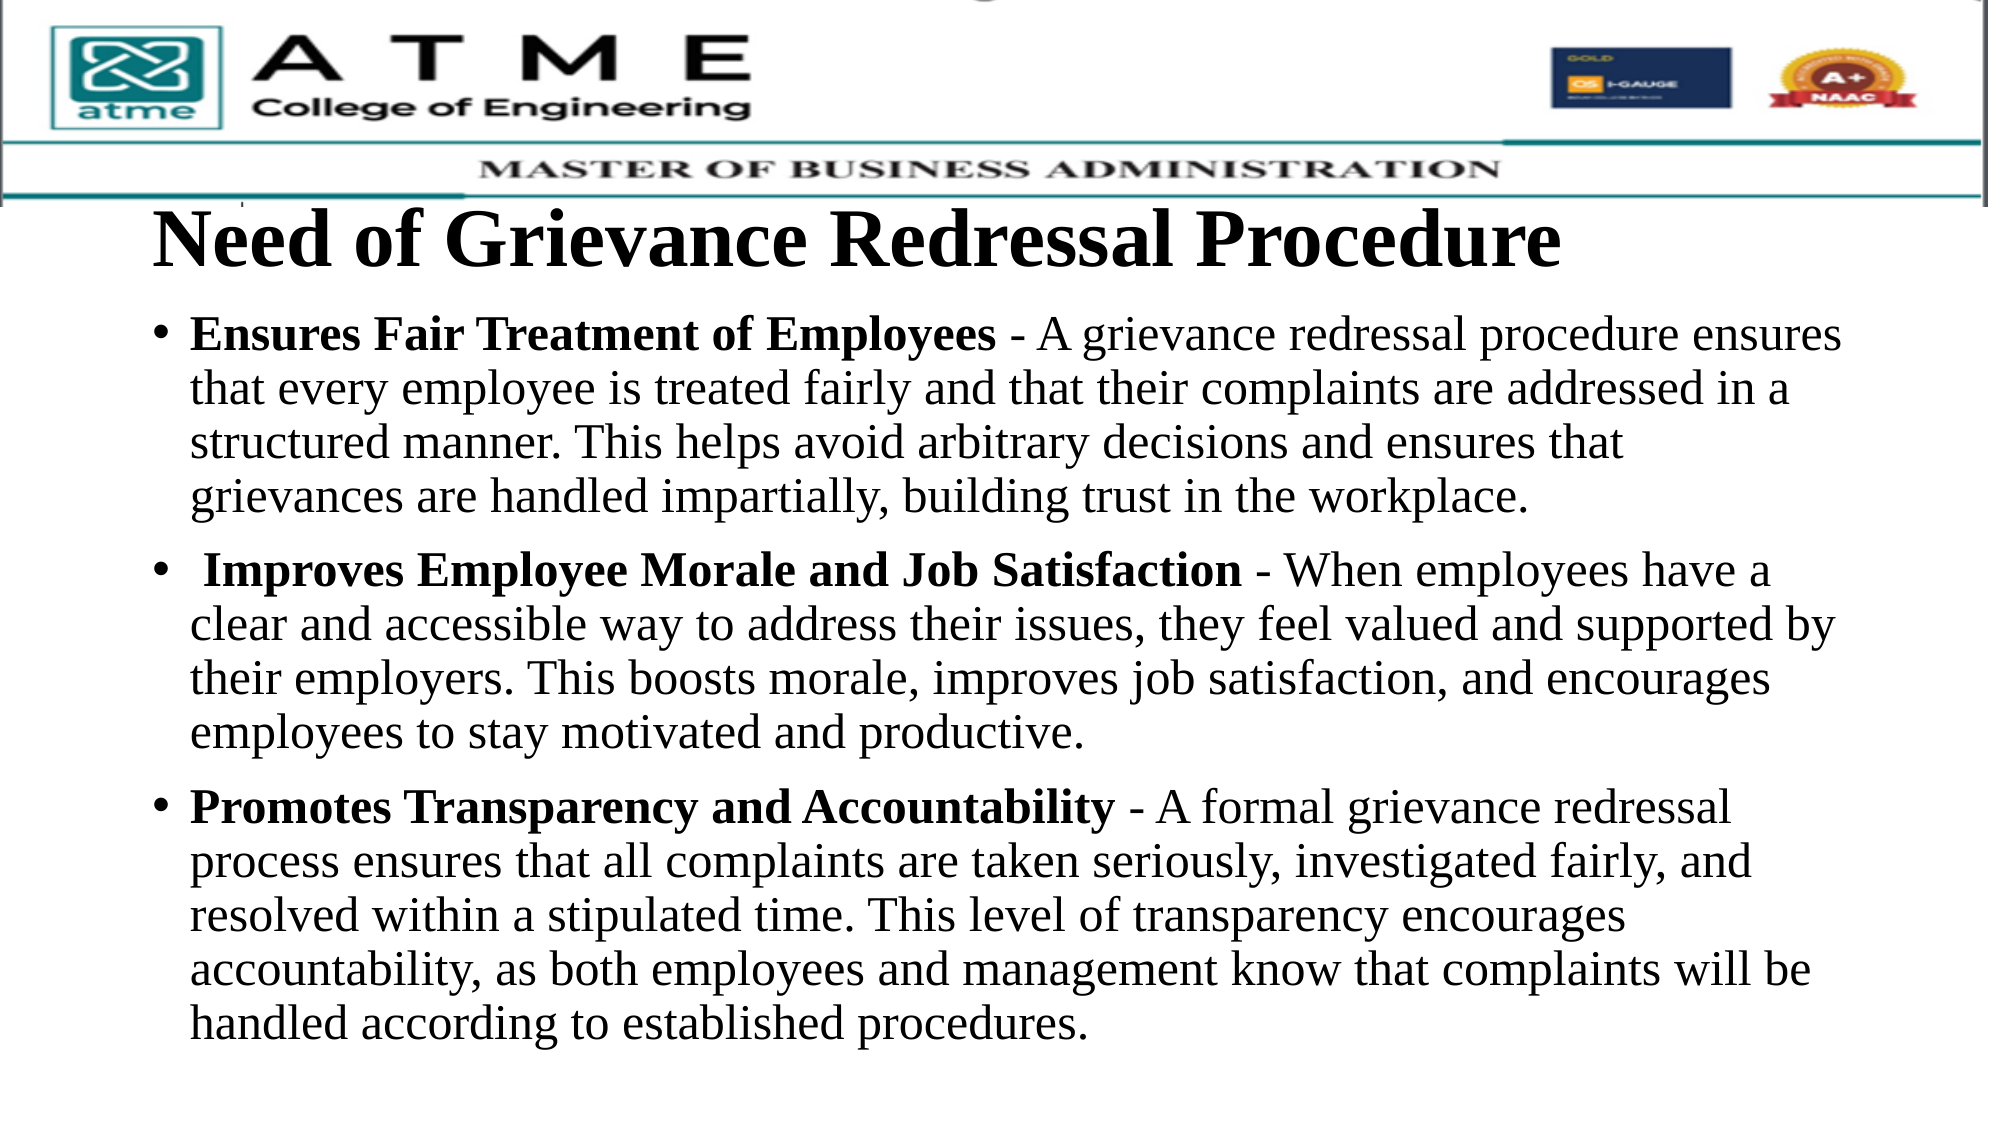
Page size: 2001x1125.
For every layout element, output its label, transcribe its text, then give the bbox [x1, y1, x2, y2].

list Ensures Fair Treatment of Employees - A grievance redressal procedure ensures that every employee is treated fairly and that their complaints are addressed in a structured manner. This helps avoid arbitrary decisions and ensures that grievances are handled impartially, building trust in the workplace. Improves Employee Morale and Job Satisfaction - When employees have a clear and accessible way to address their issues, they feel valued and supported by their employers. This boosts morale, improves job satisfaction, and encourages employees to stay motivated and productive. Promotes Transparency and Accountability - A formal grievance redressal process ensures that all complaints are taken seriously, investigated fairly, and resolved within a stipulated time. This level of transparency encourages accountability, as both employees and management know that complaints will be handled according to established procedures. [137, 299, 1863, 1067]
title Need of Grievance Redressal Procedure [137, 130, 1863, 299]
picture [0, 0, 1988, 207]
